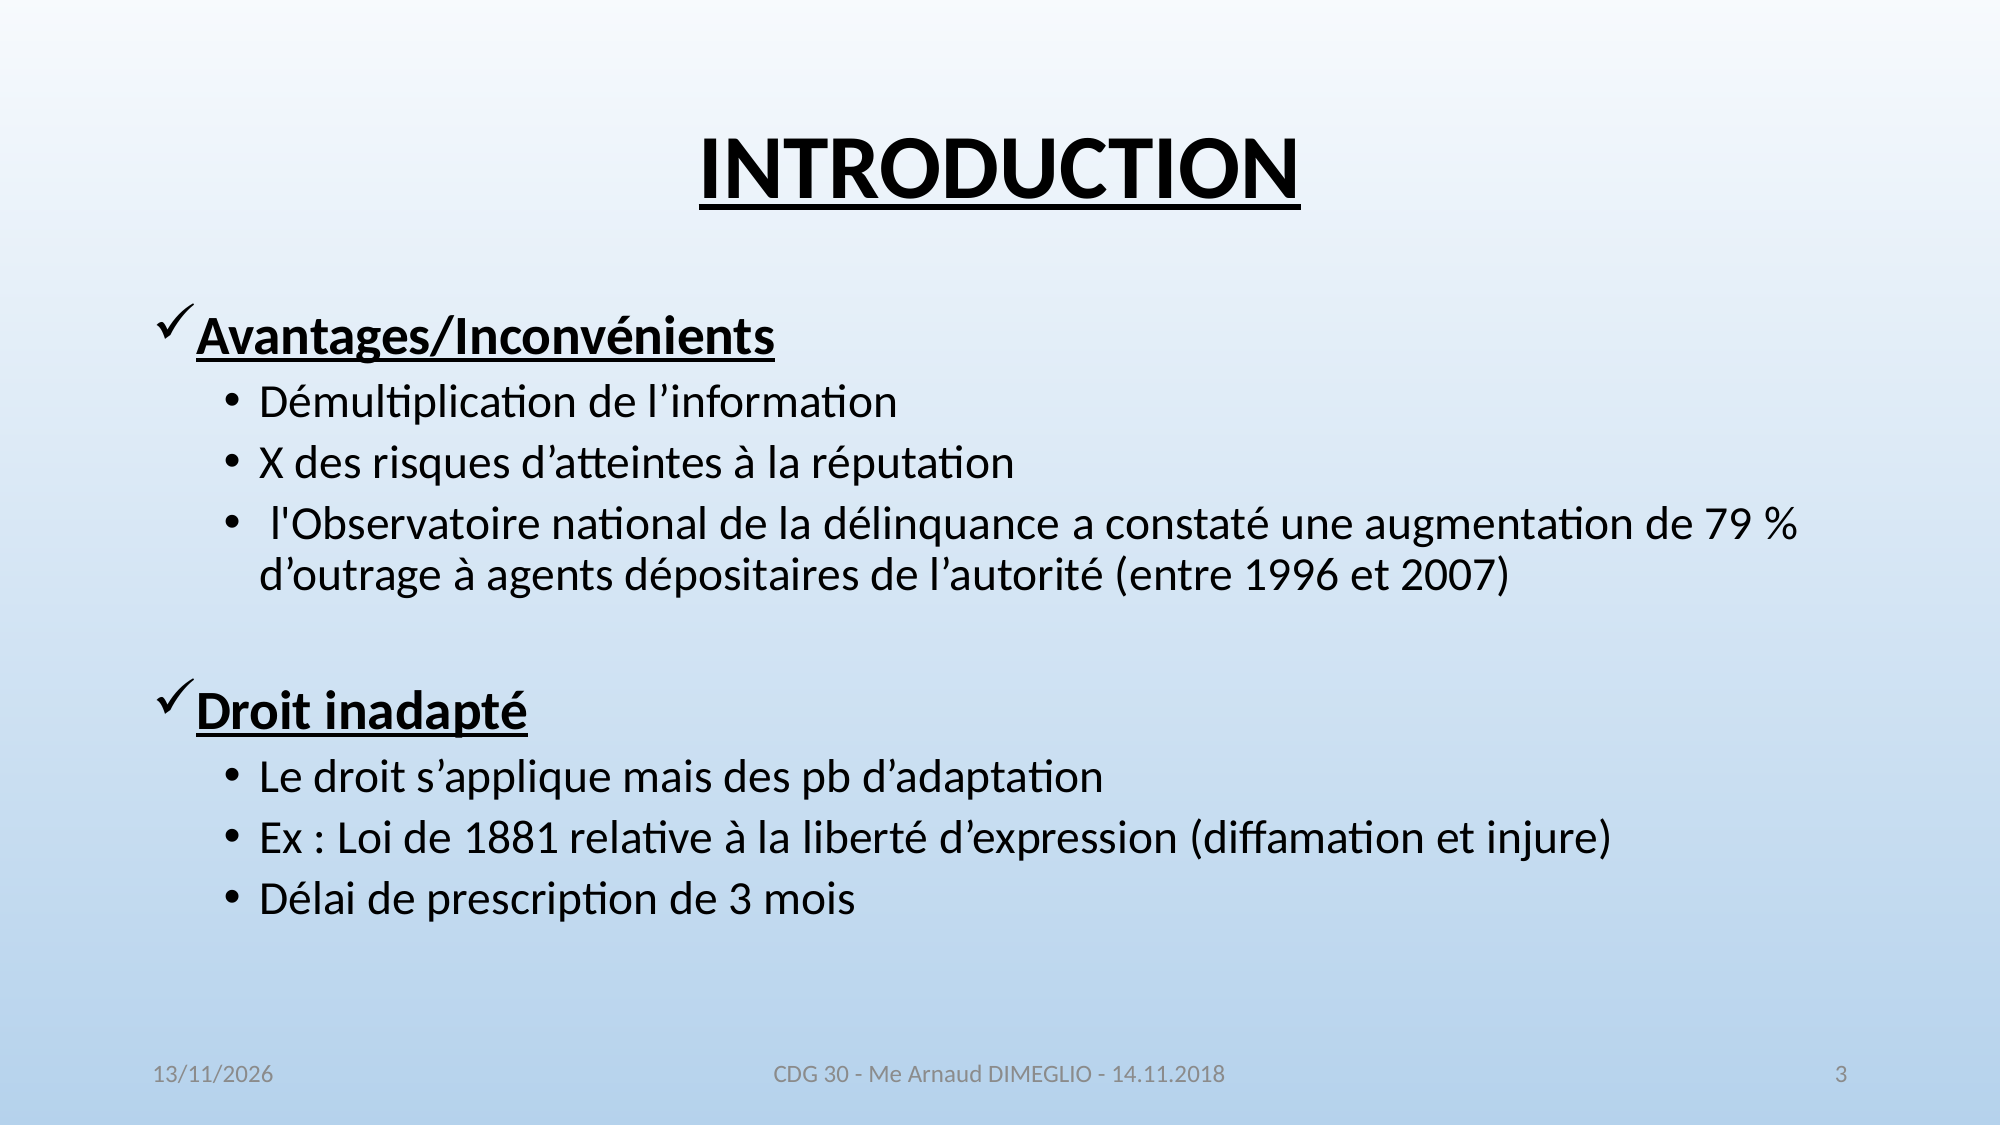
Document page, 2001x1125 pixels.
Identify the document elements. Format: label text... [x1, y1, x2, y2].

list Avantages/Inconvénients Démultiplication de l’information X des risques d’atteintes à la réputation l'Observatoire national de la délinquance a constaté une augmentation de 79 % d’outrage à agents dépositaires de l’autorité (entre 1996 et 2007) Droit inadapté Le droit s’applique mais des pb d’adaptation Ex : Loi de 1881 relative à la liberté d’expression (diffamation et injure) Délai de prescription de 3 mois [137, 299, 1863, 1014]
title INTRODUCTION [137, 59, 1863, 278]
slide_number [137, 1042, 588, 1103]
slide_number 3 [1412, 1042, 1863, 1103]
footer CDG 30 - Me Arnaud DIMEGLIO - 14.11.2018 [662, 1042, 1338, 1103]
